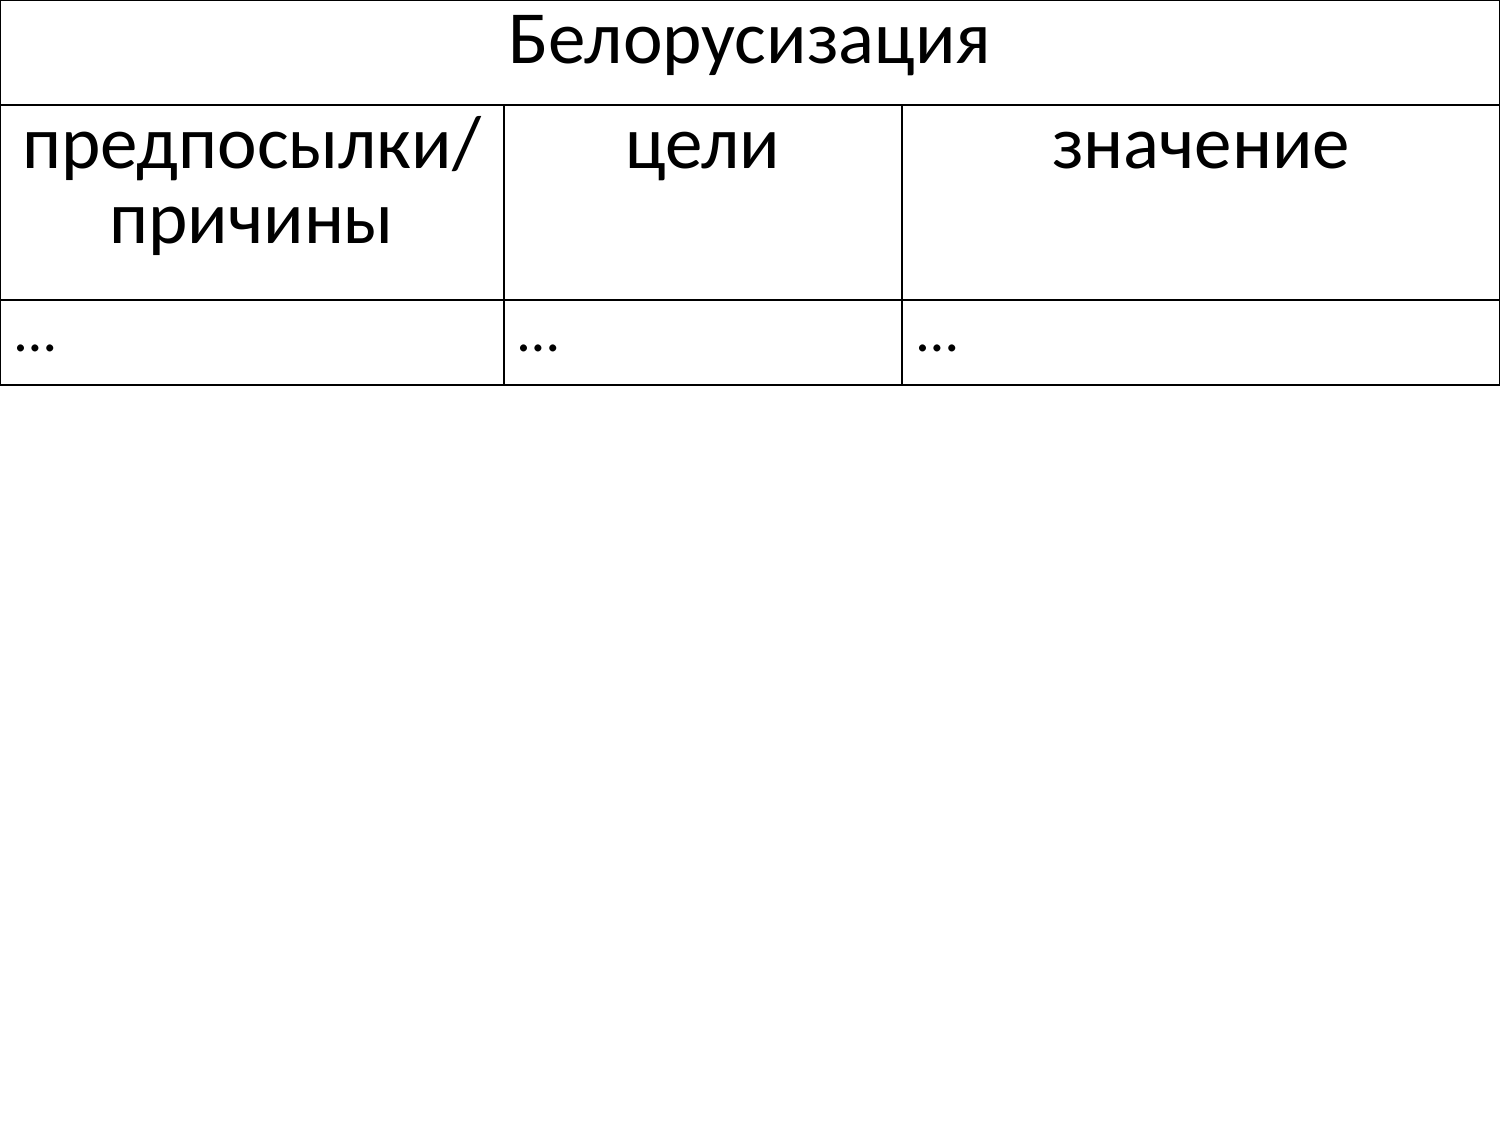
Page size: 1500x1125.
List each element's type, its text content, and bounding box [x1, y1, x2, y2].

table_cell значение [903, 106, 1499, 299]
table_cell … [505, 301, 901, 384]
table_cell … [1, 301, 503, 384]
table_cell цели [505, 106, 901, 299]
table_cell … [903, 301, 1499, 384]
table_cell предпосылки/ причины [1, 106, 503, 299]
table_header Белорусизация [1, 1, 1499, 104]
